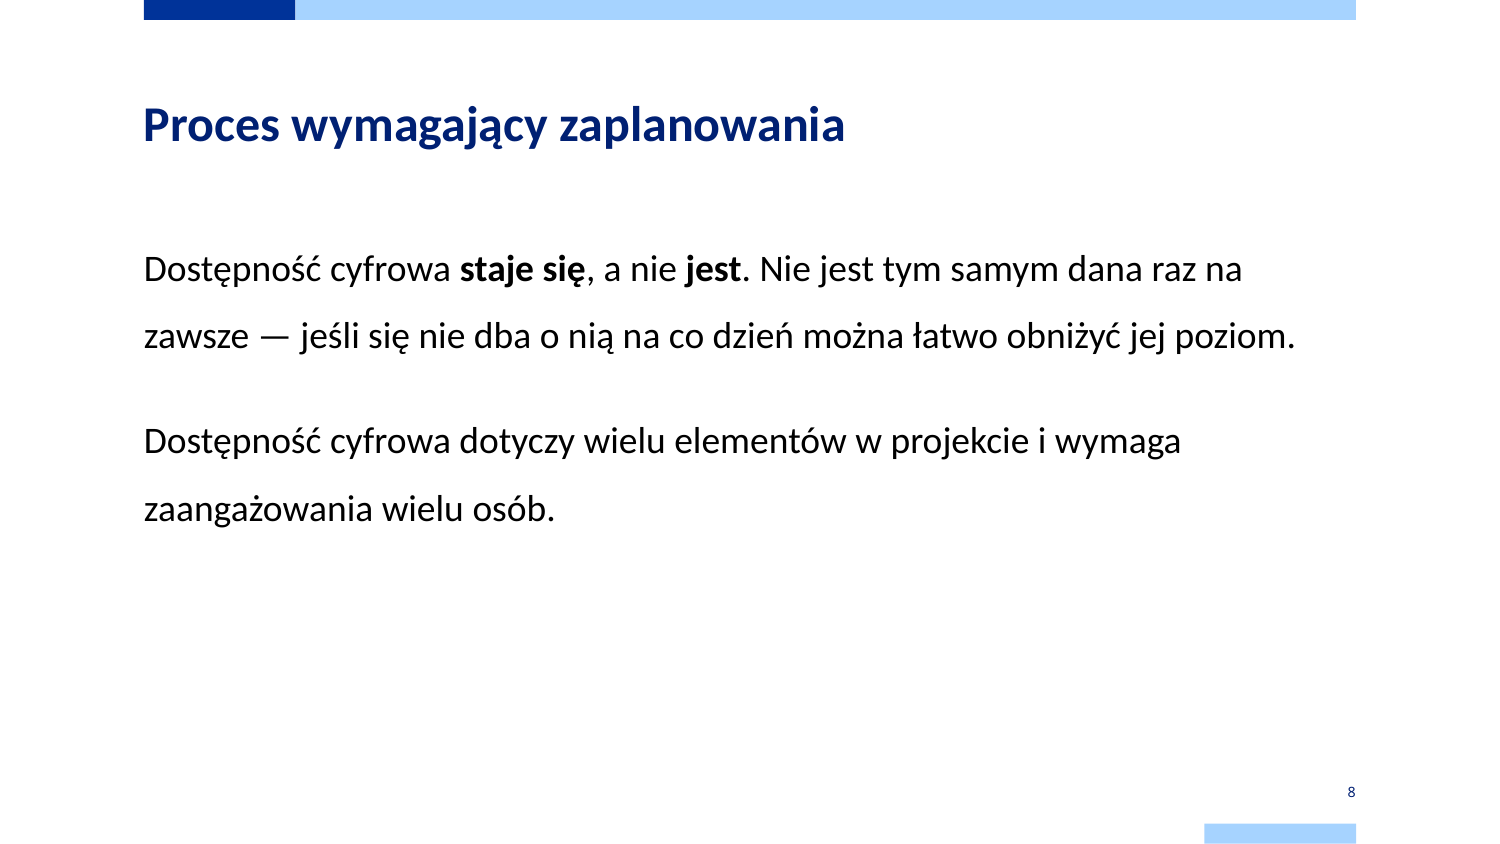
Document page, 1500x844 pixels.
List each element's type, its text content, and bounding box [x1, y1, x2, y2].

title Proces wymagający zaplanowania [143, 100, 1357, 220]
slide_number 8 [1204, 783, 1356, 804]
list Dostępność cyfrowa staje się, a nie jest. Nie jest tym samym dana raz na zawsze — jeśli się nie dba o nią na co dzień można łatwo obniżyć jej poziom. Dostępność cyfrowa dotyczy wielu elementów w projekcie i wymaga zaangażowania wielu osób. [143, 220, 1357, 800]
